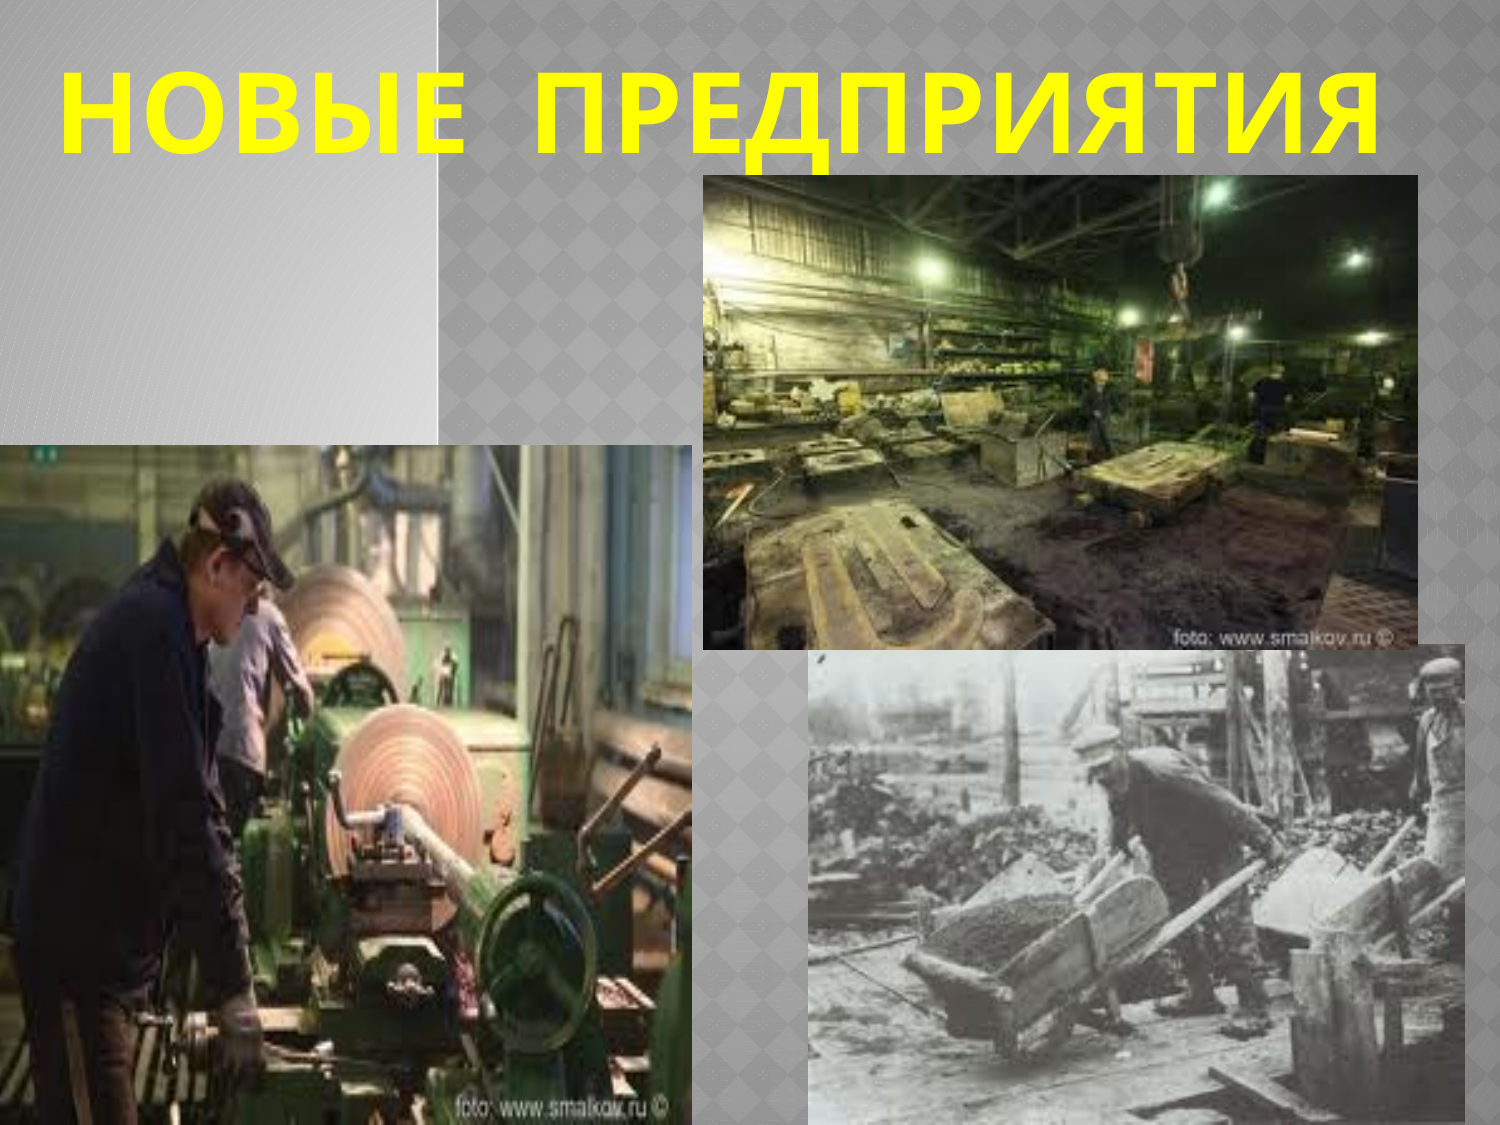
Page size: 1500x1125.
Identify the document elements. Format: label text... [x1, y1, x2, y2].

picture [0, 444, 692, 1125]
picture [808, 644, 1466, 1125]
picture [702, 175, 1419, 650]
title Новые предприятия [46, 0, 1407, 176]
